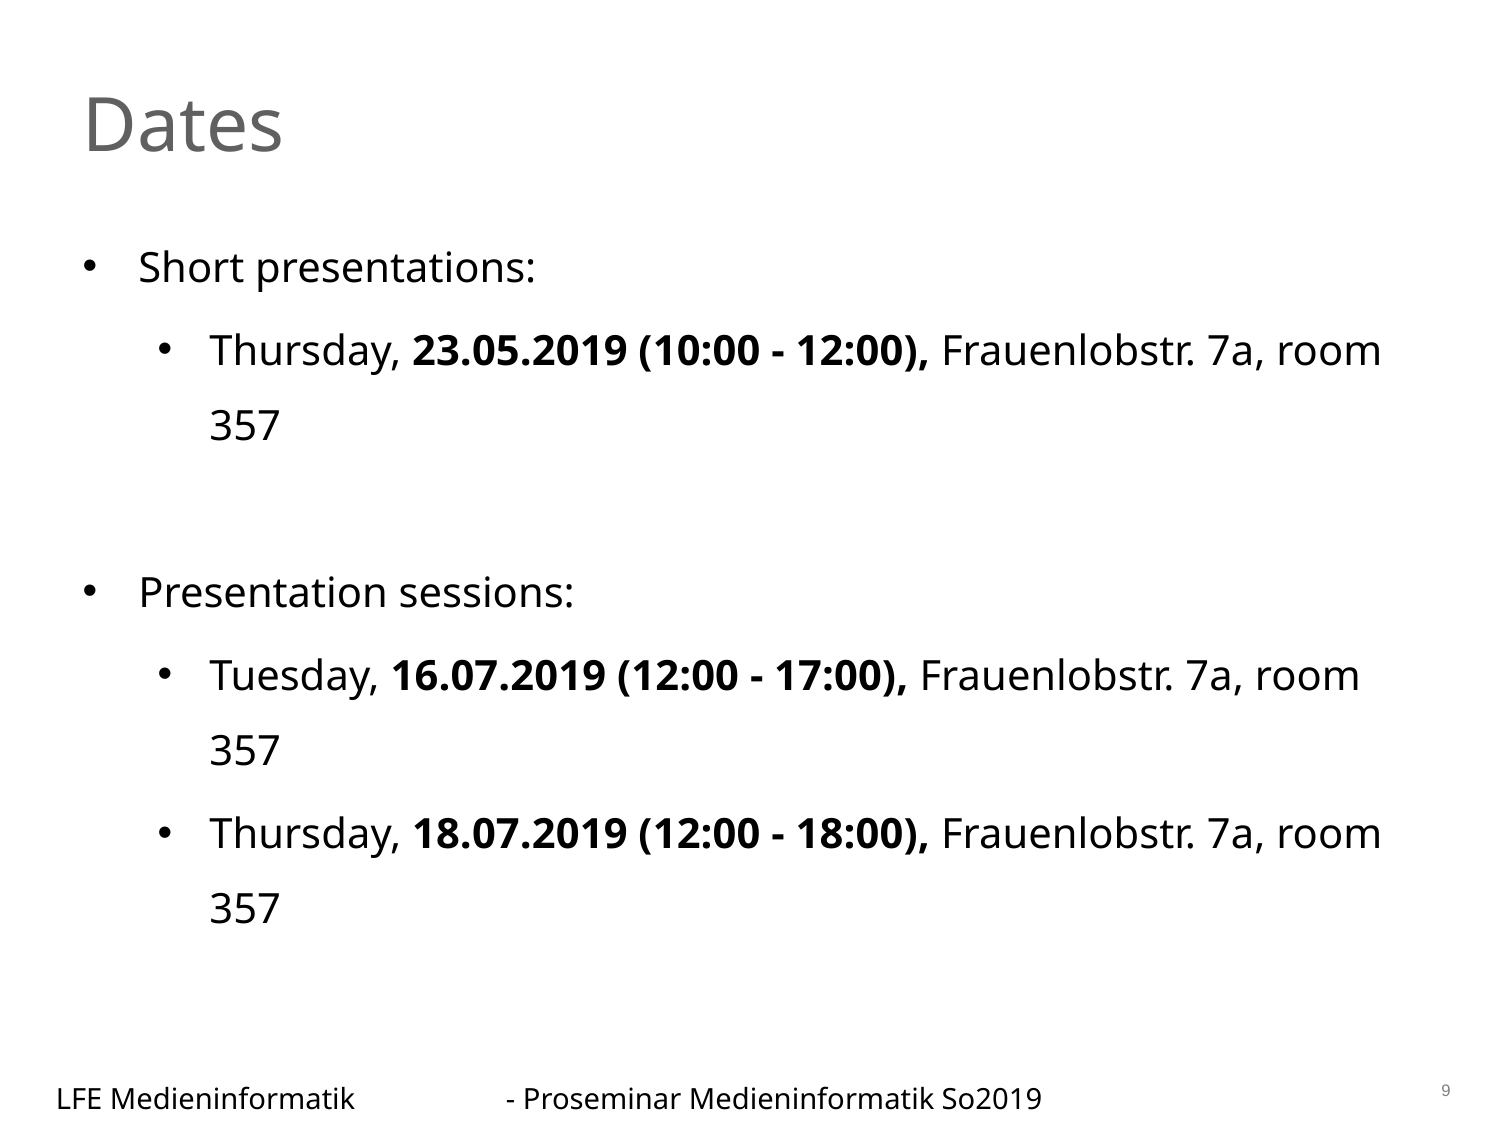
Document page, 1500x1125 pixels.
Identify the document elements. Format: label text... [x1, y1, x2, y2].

text_box Short presentations: Thursday, 23.05.2019 (10:00 - 12:00), Frauenlobstr. 7a, room 357 Presentation sessions: Tuesday, 16.07.2019 (12:00 - 17:00), Frauenlobstr. 7a, room 357 Thursday, 18.07.2019 (12:00 - 18:00), Frauenlobstr. 7a, room 357 [74, 207, 1425, 1005]
text_box Dates [74, 28, 1425, 207]
text_box 9 [1366, 1072, 1459, 1108]
